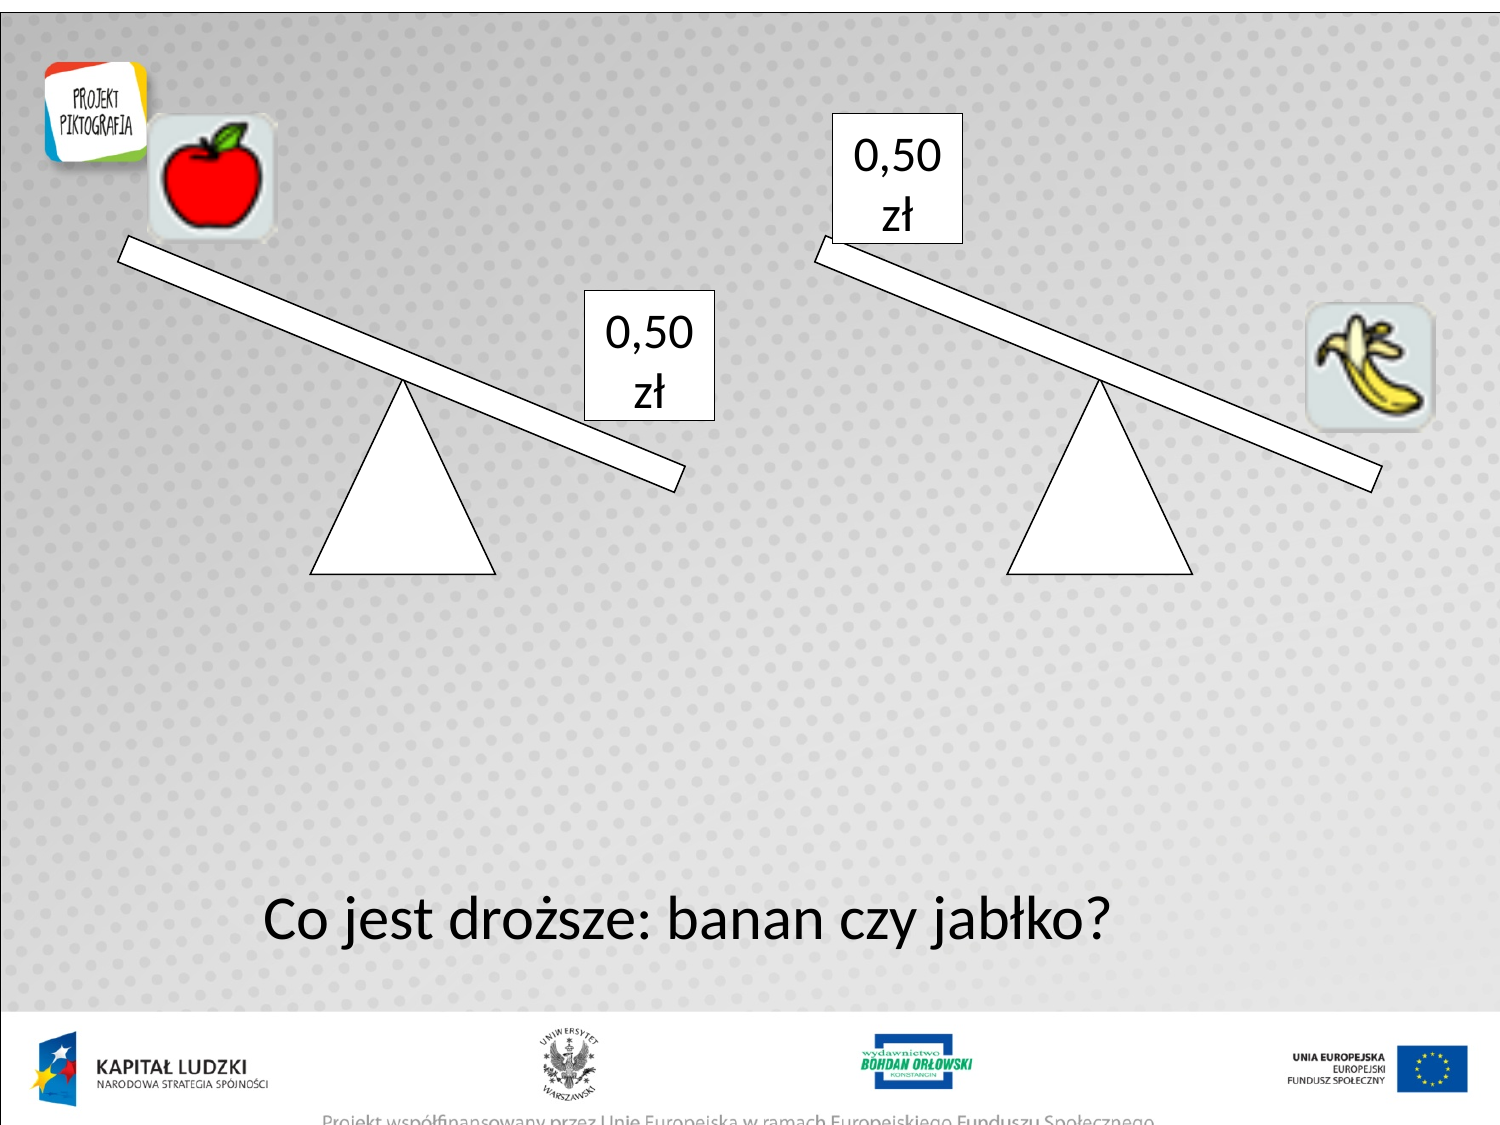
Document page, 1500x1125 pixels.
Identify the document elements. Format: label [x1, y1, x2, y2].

picture [0, 11, 1500, 1125]
text_box [796, 349, 1400, 575]
list [100, 349, 703, 575]
